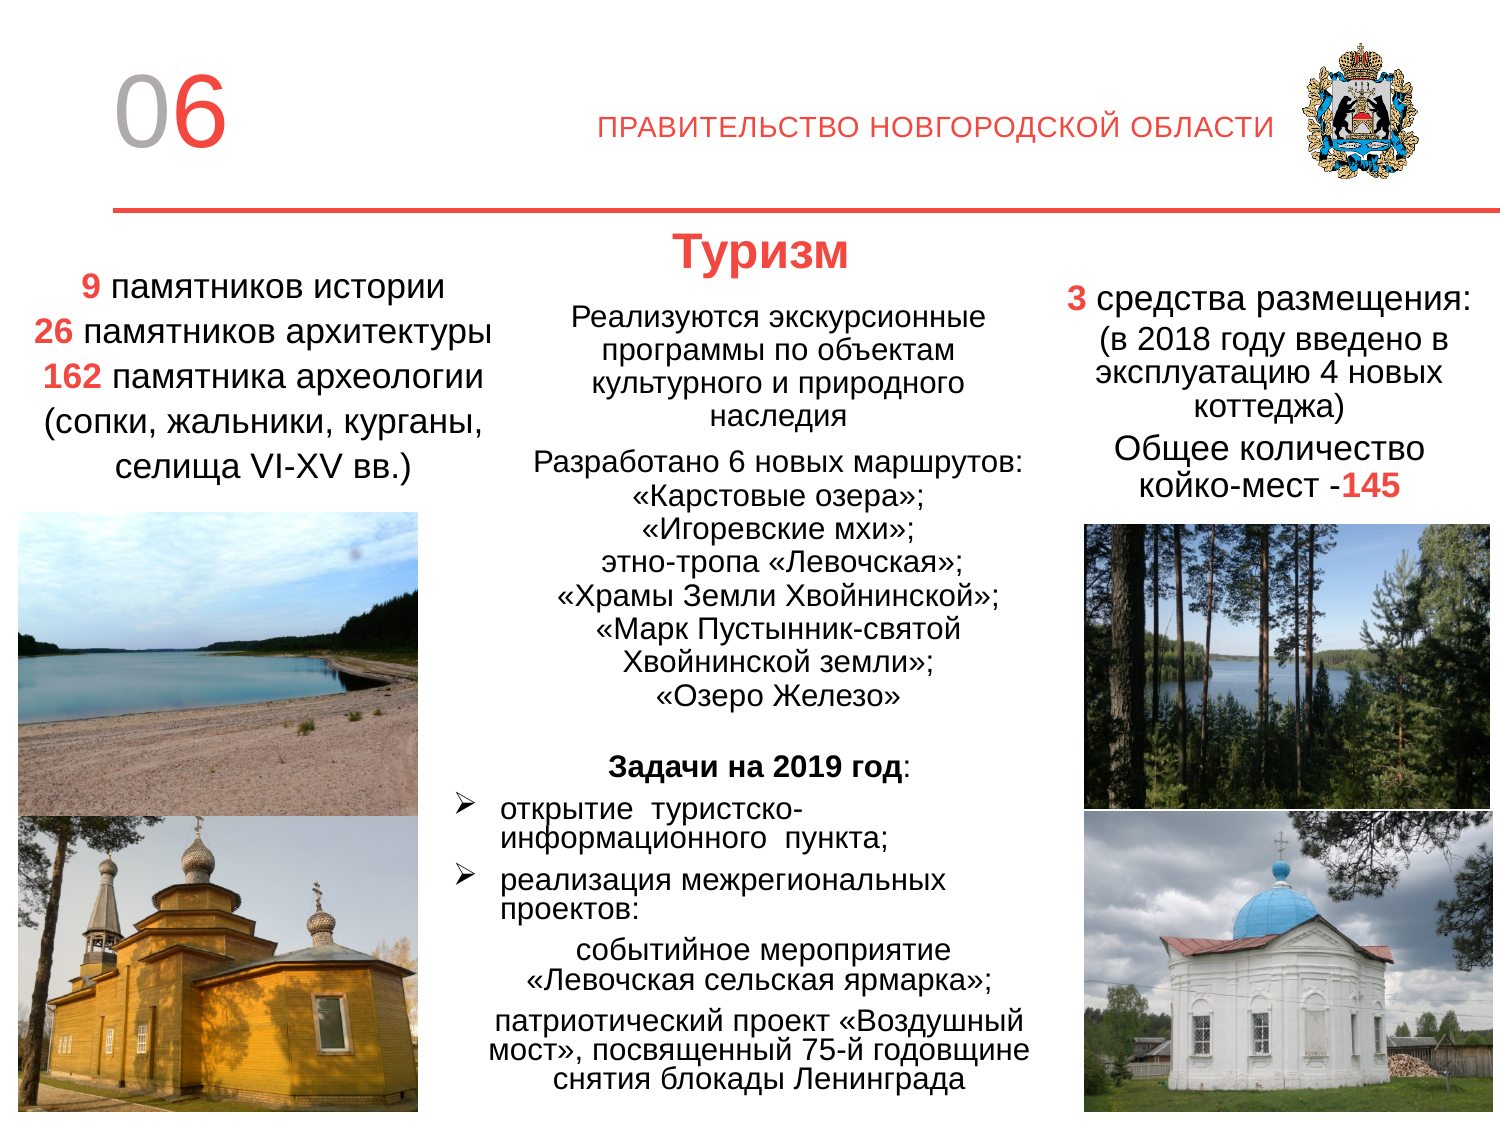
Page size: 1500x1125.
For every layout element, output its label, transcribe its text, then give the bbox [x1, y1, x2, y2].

text_box 3 средства размещения: (в 2018 году введено в эксплуатацию 4 новых коттеджа) Общее количество койко-мест -145 [1039, 276, 1500, 513]
text_box ПРАВИТЕЛЬСТВО НОВГОРОДСКОЙ ОБЛАСТИ [582, 105, 1302, 150]
text_box 9 памятников истории 26 памятников архитектуры 162 памятника археологии (сопки, жальники, курганы, селища VI-XV вв.) [1, 253, 526, 494]
text_box 06 [98, 36, 312, 177]
text_box Задачи на 2019 год: открытие туристско-информационного пункта; реализация межрегиональных проектов: событийное мероприятие «Левочская сельская ярмарка»; патриотический проект «Воздушный мост», посвященный 75-й годовщине снятия блокады Ленинграда [438, 747, 1082, 1104]
text_box Реализуются экскурсионные программы по объектам культурного и природного наследия Разработано 6 новых маршрутов: «Карстовые озера»; «Игоревские мхи»; этно-тропа «Левочская»; «Храмы Земли Хвойнинской»; «Марк Пустынник-святой Хвойнинской земли»; «Озеро Железо» [507, 292, 1050, 720]
picture [18, 512, 418, 1112]
picture [1084, 524, 1490, 809]
picture [1084, 811, 1493, 1112]
picture [1302, 43, 1419, 179]
text_box Туризм [657, 210, 866, 286]
